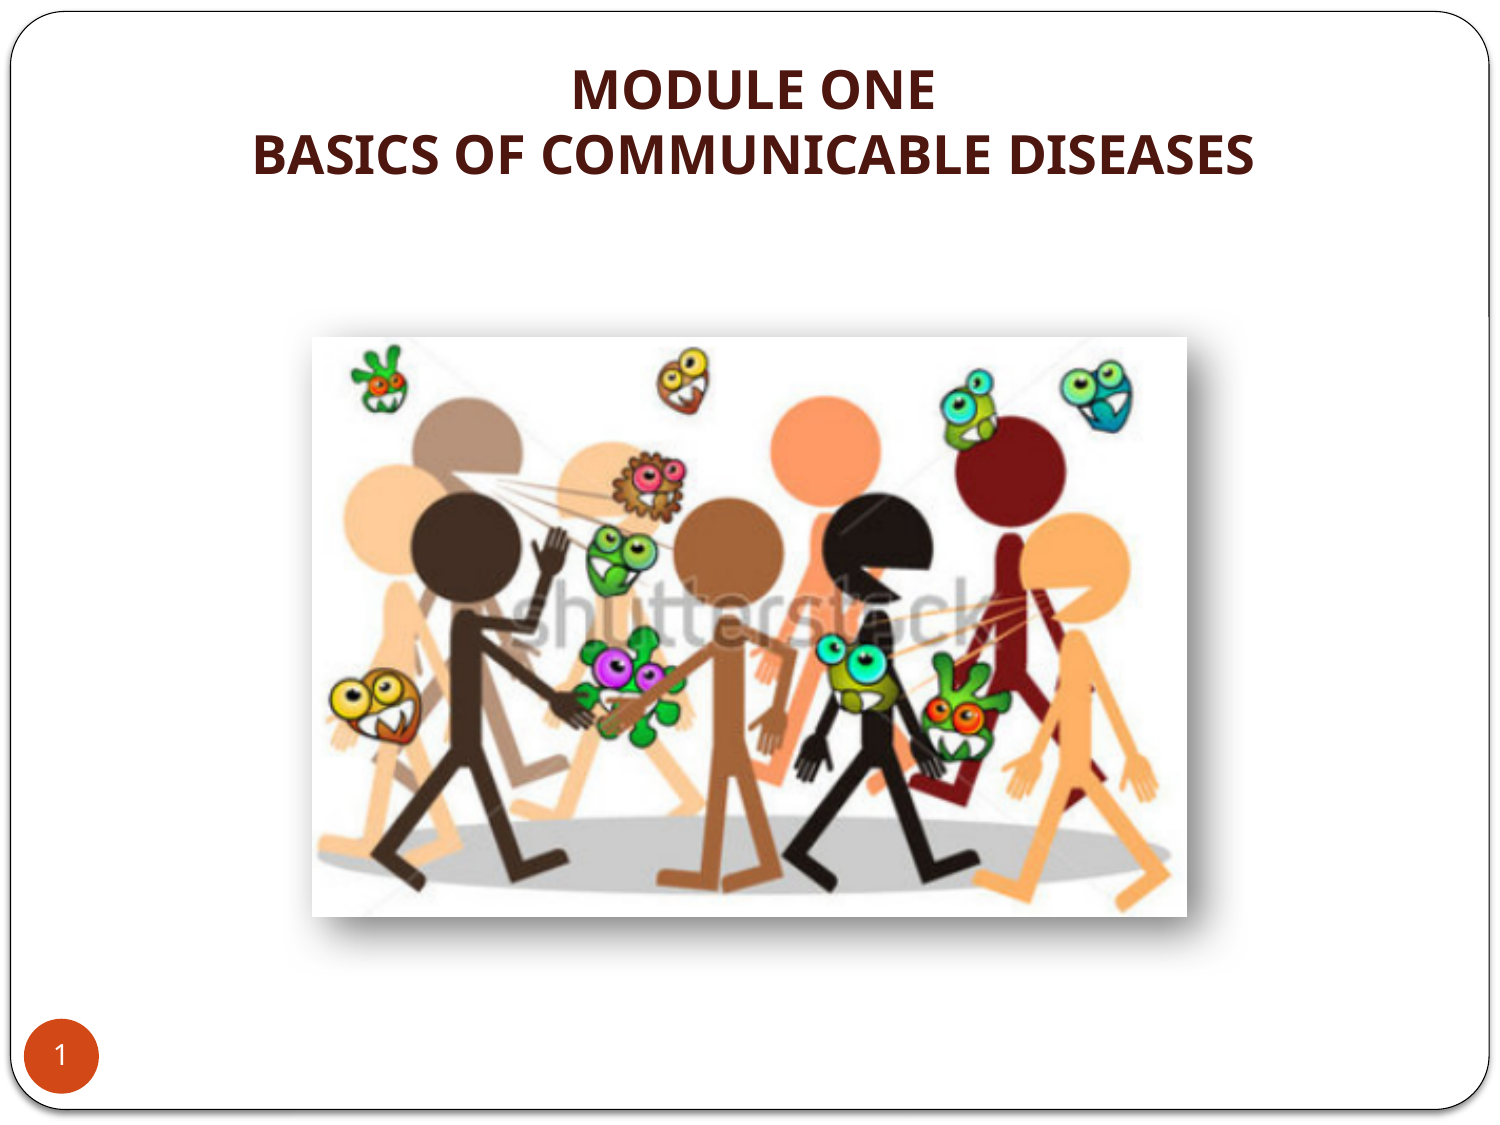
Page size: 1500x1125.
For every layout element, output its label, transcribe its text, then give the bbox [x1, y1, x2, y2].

title MODULE ONE BASICS OF COMMUNICABLE DISEASES [134, 47, 1373, 200]
picture [312, 337, 1188, 917]
slide_number 1 [23, 1018, 99, 1094]
